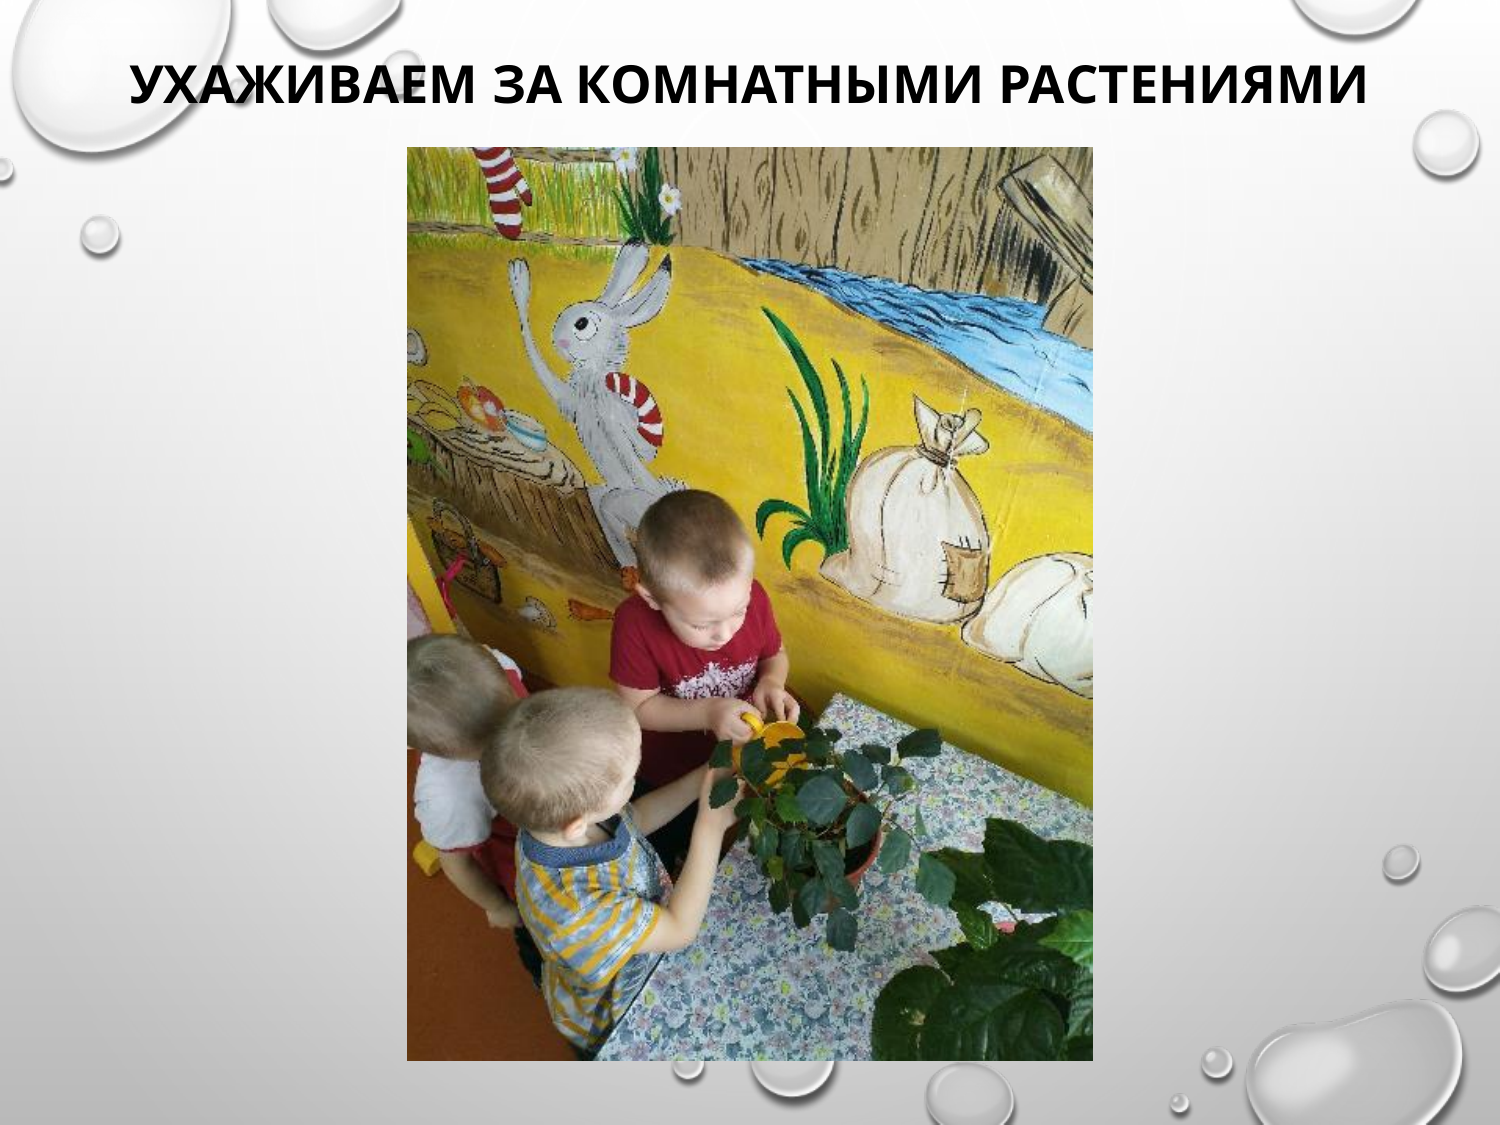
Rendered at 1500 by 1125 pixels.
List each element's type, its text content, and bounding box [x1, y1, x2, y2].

title Ухаживаем за комнатными растениями [112, 44, 1388, 129]
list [407, 147, 1093, 1061]
picture [0, 0, 1500, 1125]
